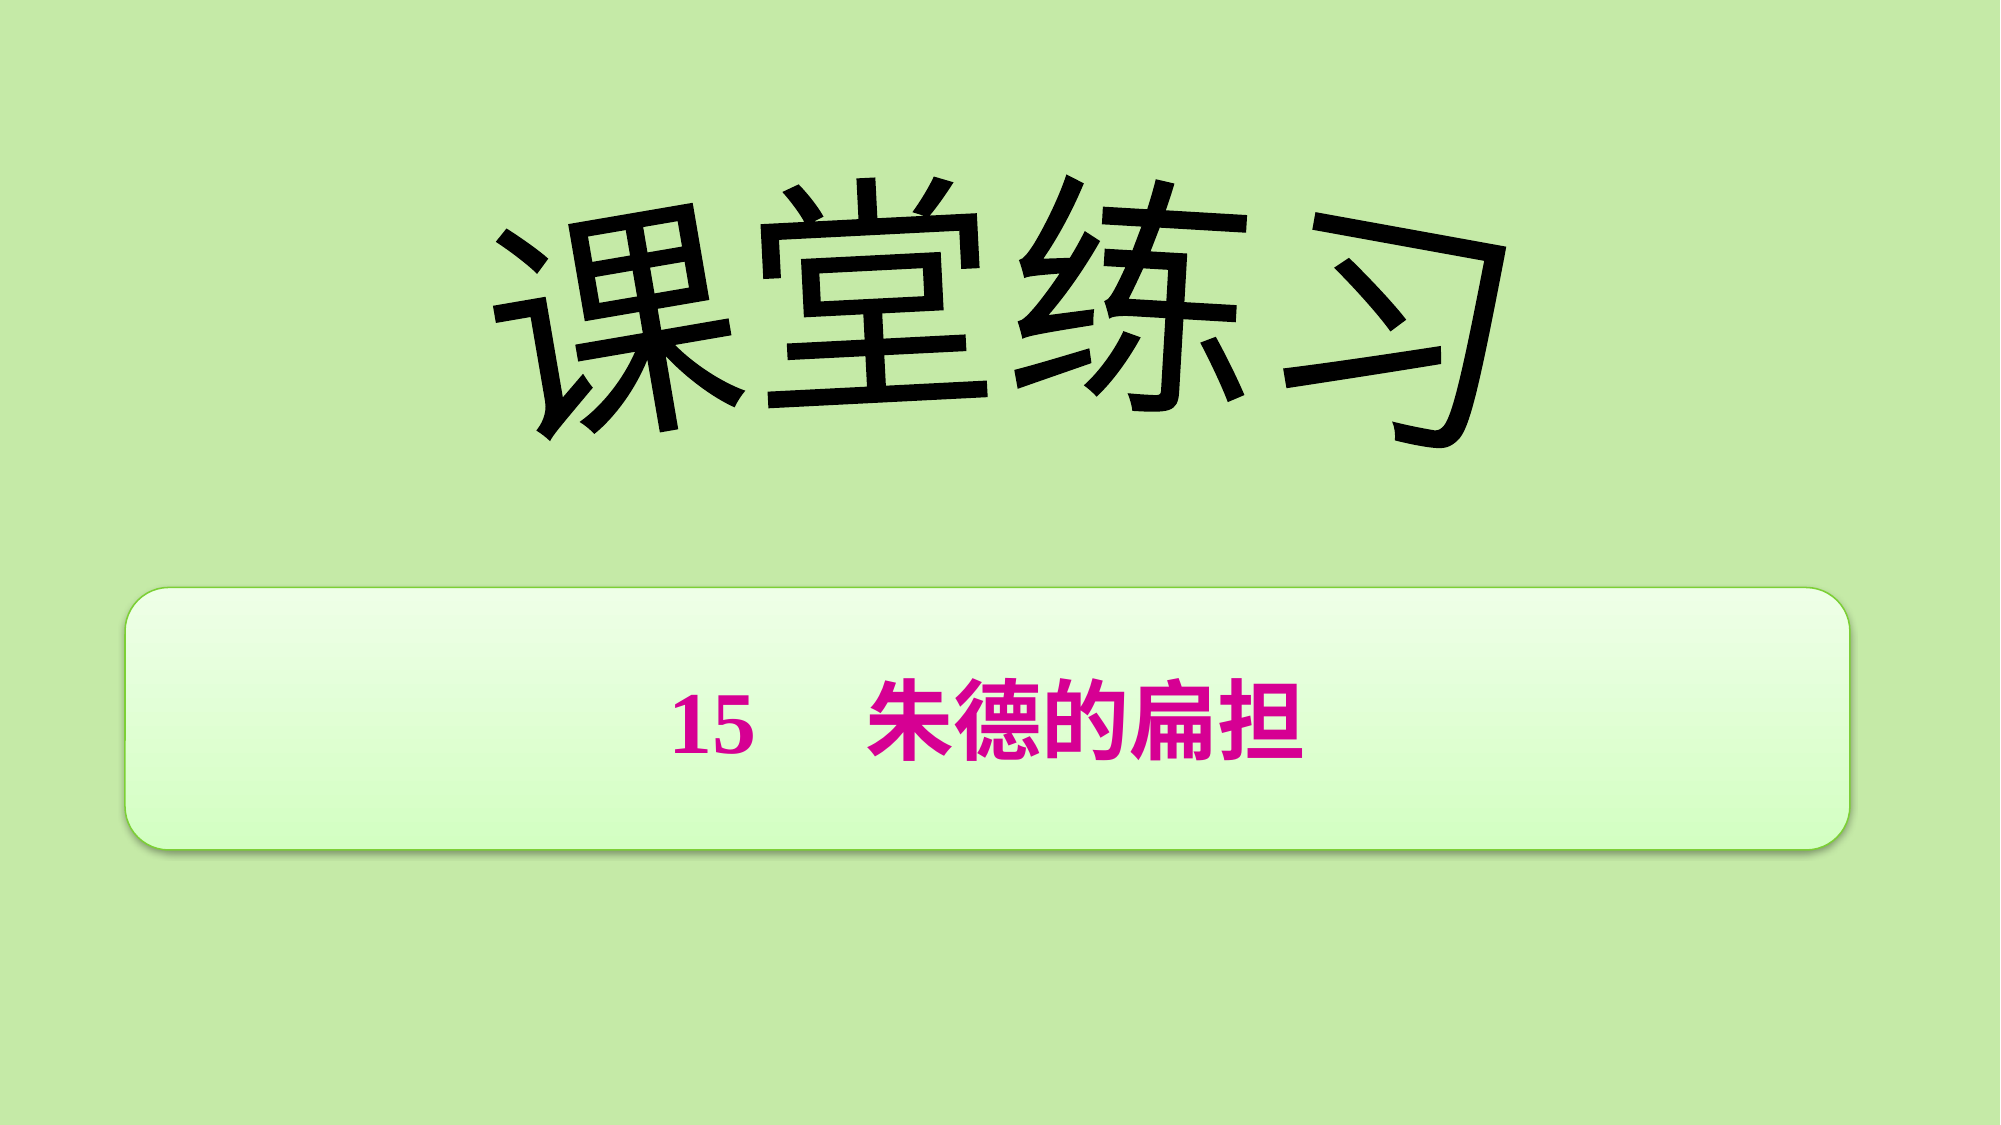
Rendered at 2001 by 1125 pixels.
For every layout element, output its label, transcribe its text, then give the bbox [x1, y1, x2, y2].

text_box 15 朱德的扁担 [124, 586, 1851, 851]
